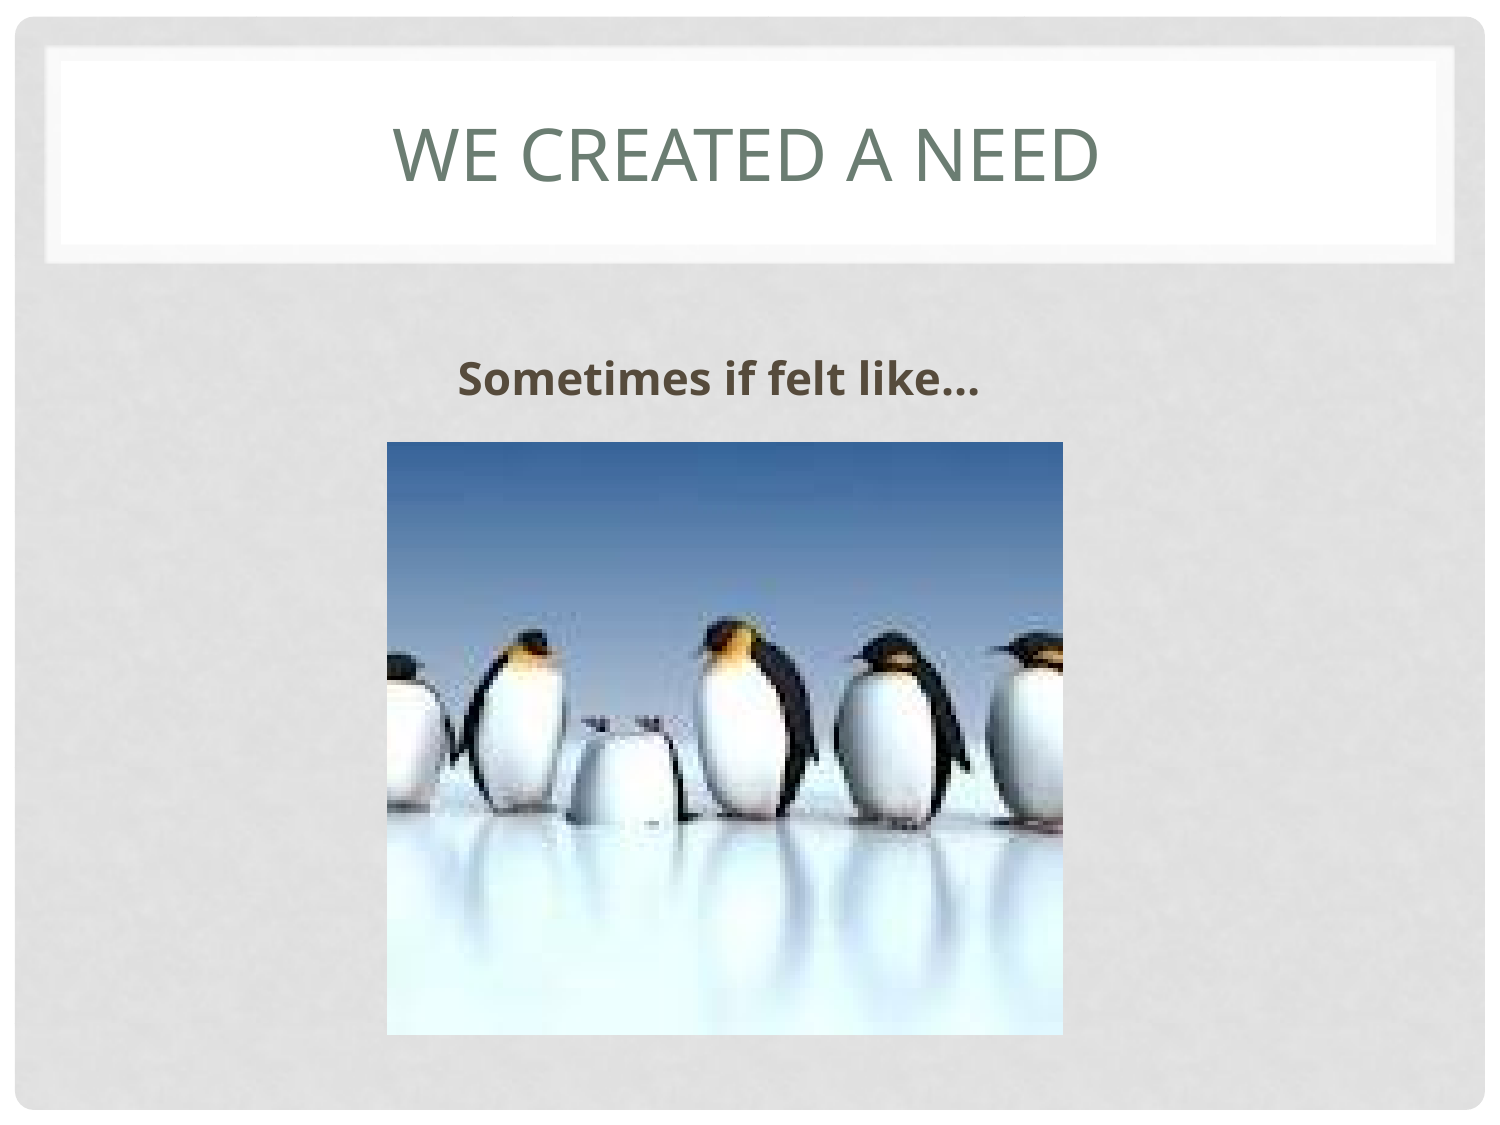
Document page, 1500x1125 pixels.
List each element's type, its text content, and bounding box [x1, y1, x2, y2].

list Sometimes if felt like… [387, 312, 1051, 413]
title We created a need [69, 66, 1425, 238]
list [387, 442, 1063, 1035]
